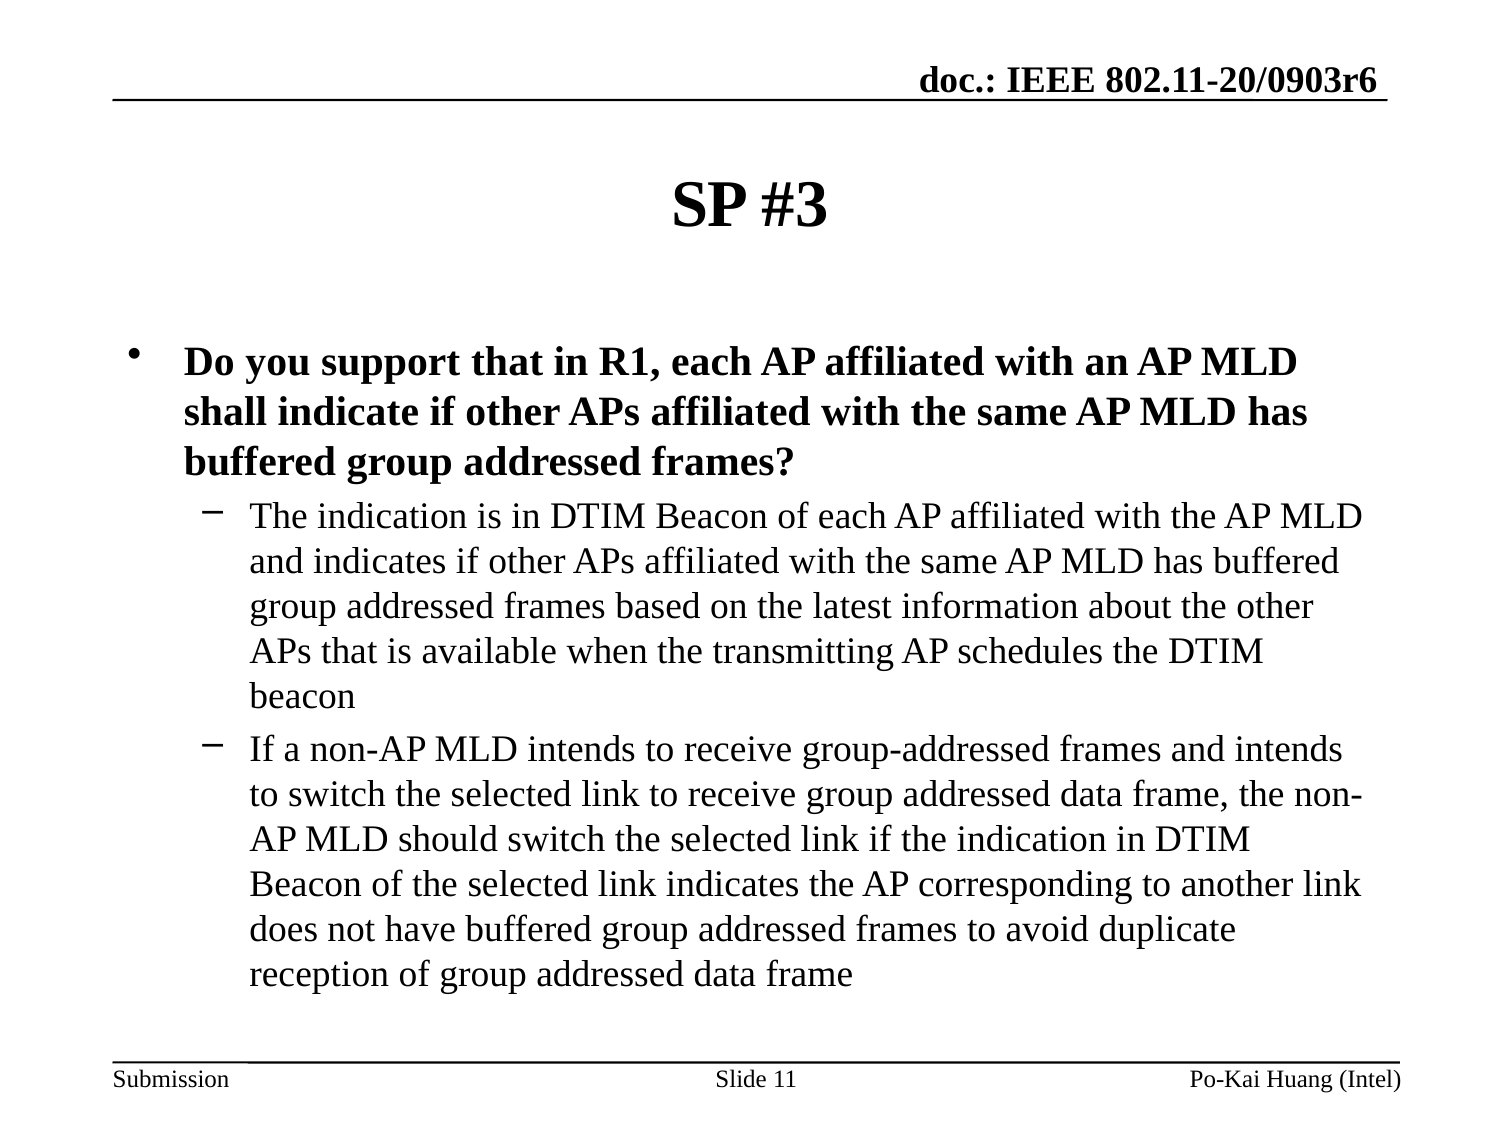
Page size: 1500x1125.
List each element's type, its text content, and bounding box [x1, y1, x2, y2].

footer Po-Kai Huang (Intel) [1186, 1061, 1402, 1093]
list Do you support that in R1, each AP affiliated with an AP MLD shall indicate if other APs affiliated with the same AP MLD has buffered group addressed frames? The indication is in DTIM Beacon of each AP affiliated with the AP MLD and indicates if other APs affiliated with the same AP MLD has buffered group addressed frames based on the latest information about the other APs that is available when the transmitting AP schedules the DTIM beacon If a non-AP MLD intends to receive group-addressed frames and intends to switch the selected link to receive group addressed data frame, the non-AP MLD should switch the selected link if the indication in DTIM Beacon of the selected link indicates the AP corresponding to another link does not have buffered group addressed frames to avoid duplicate reception of group addressed data frame [112, 326, 1388, 1002]
title SP #3 [112, 112, 1388, 288]
slide_number Slide 11 [712, 1061, 800, 1093]
